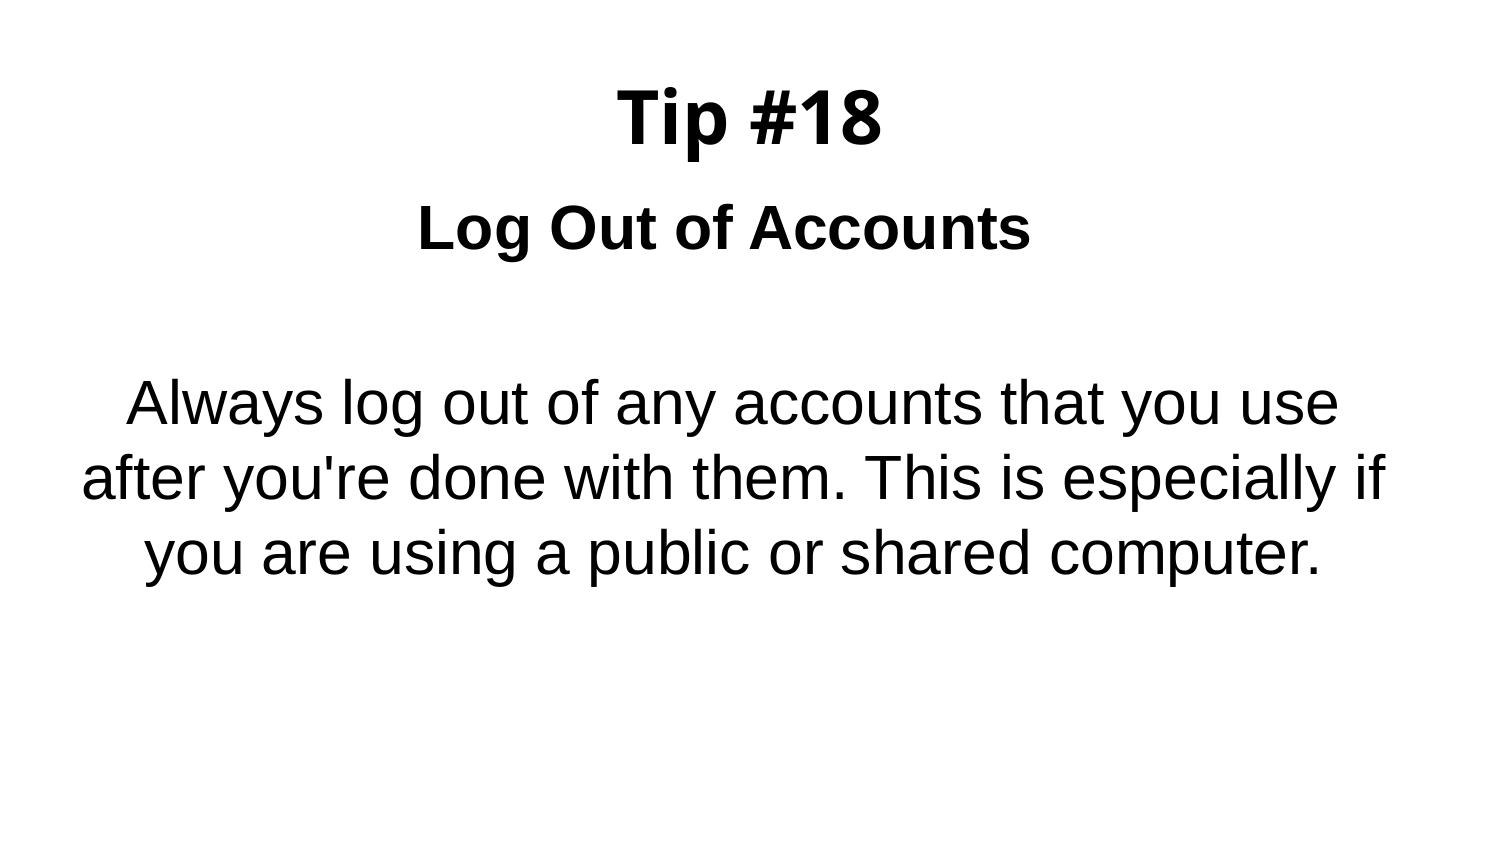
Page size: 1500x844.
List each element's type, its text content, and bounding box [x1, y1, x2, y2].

list Log Out of Accounts Always log out of any accounts that you use after you're done with them. This is especially if you are using a public or shared computer. [59, 84, 1410, 758]
title Tip #18 [75, 33, 1425, 175]
